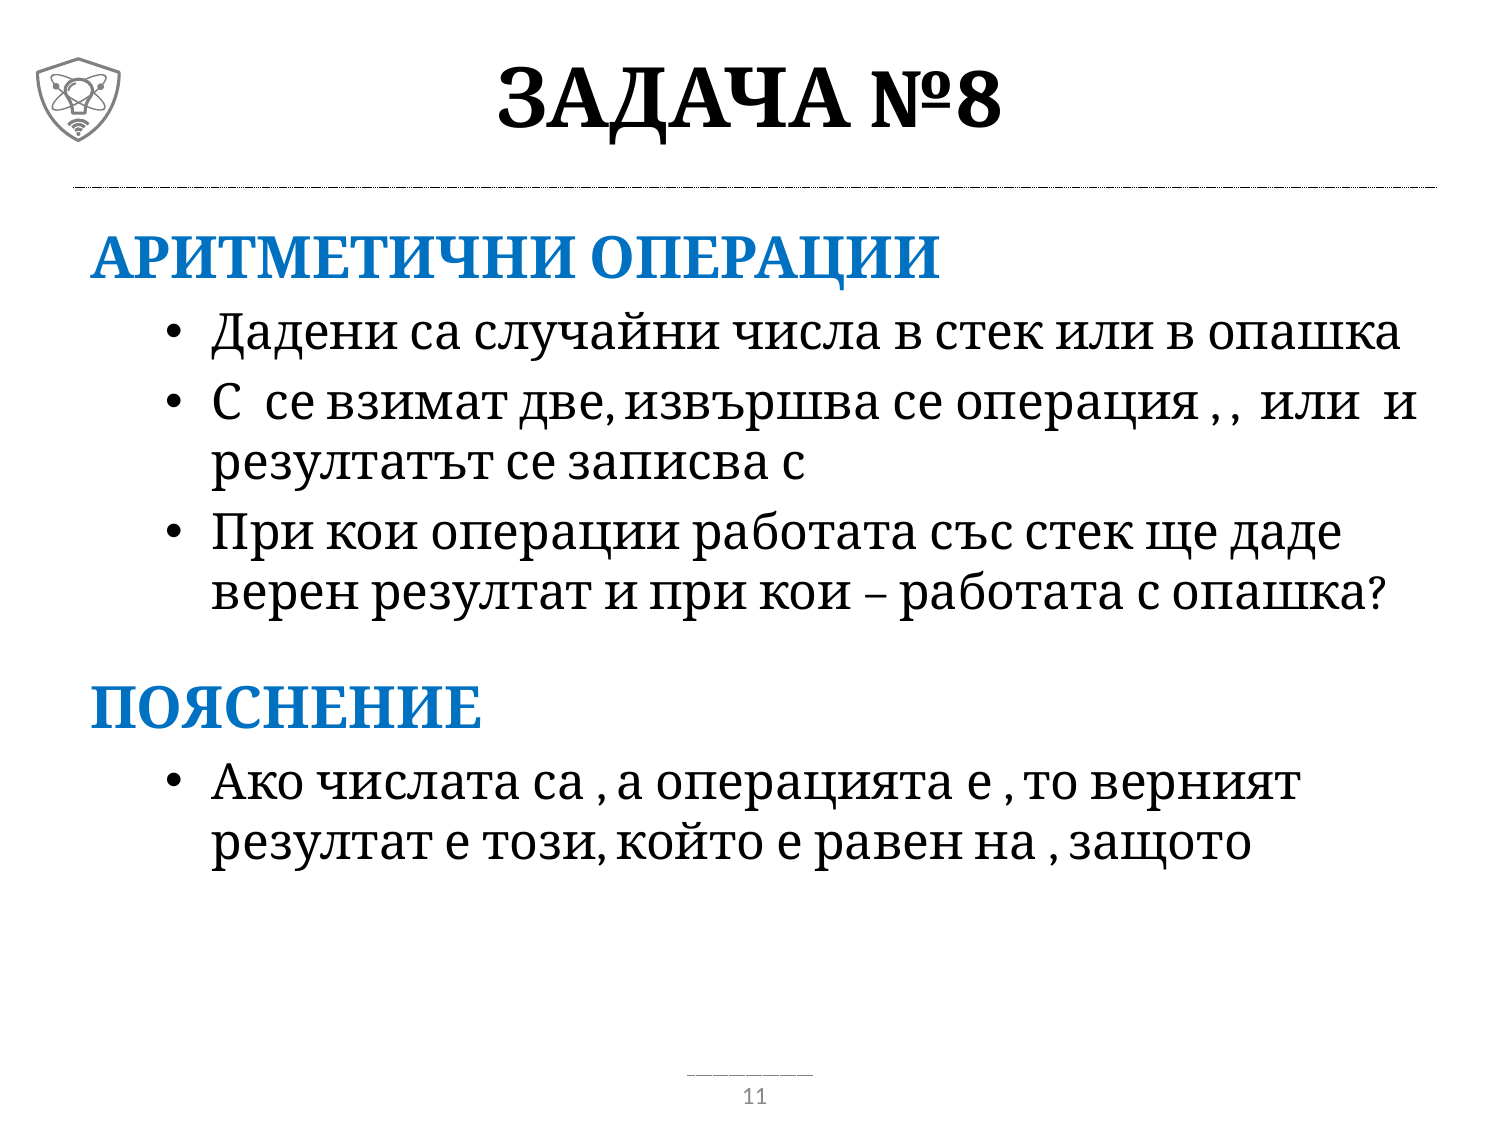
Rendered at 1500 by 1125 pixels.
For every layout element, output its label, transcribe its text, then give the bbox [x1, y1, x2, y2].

slide_number 11 [579, 1065, 930, 1125]
title Задача №8 [0, 0, 1500, 188]
